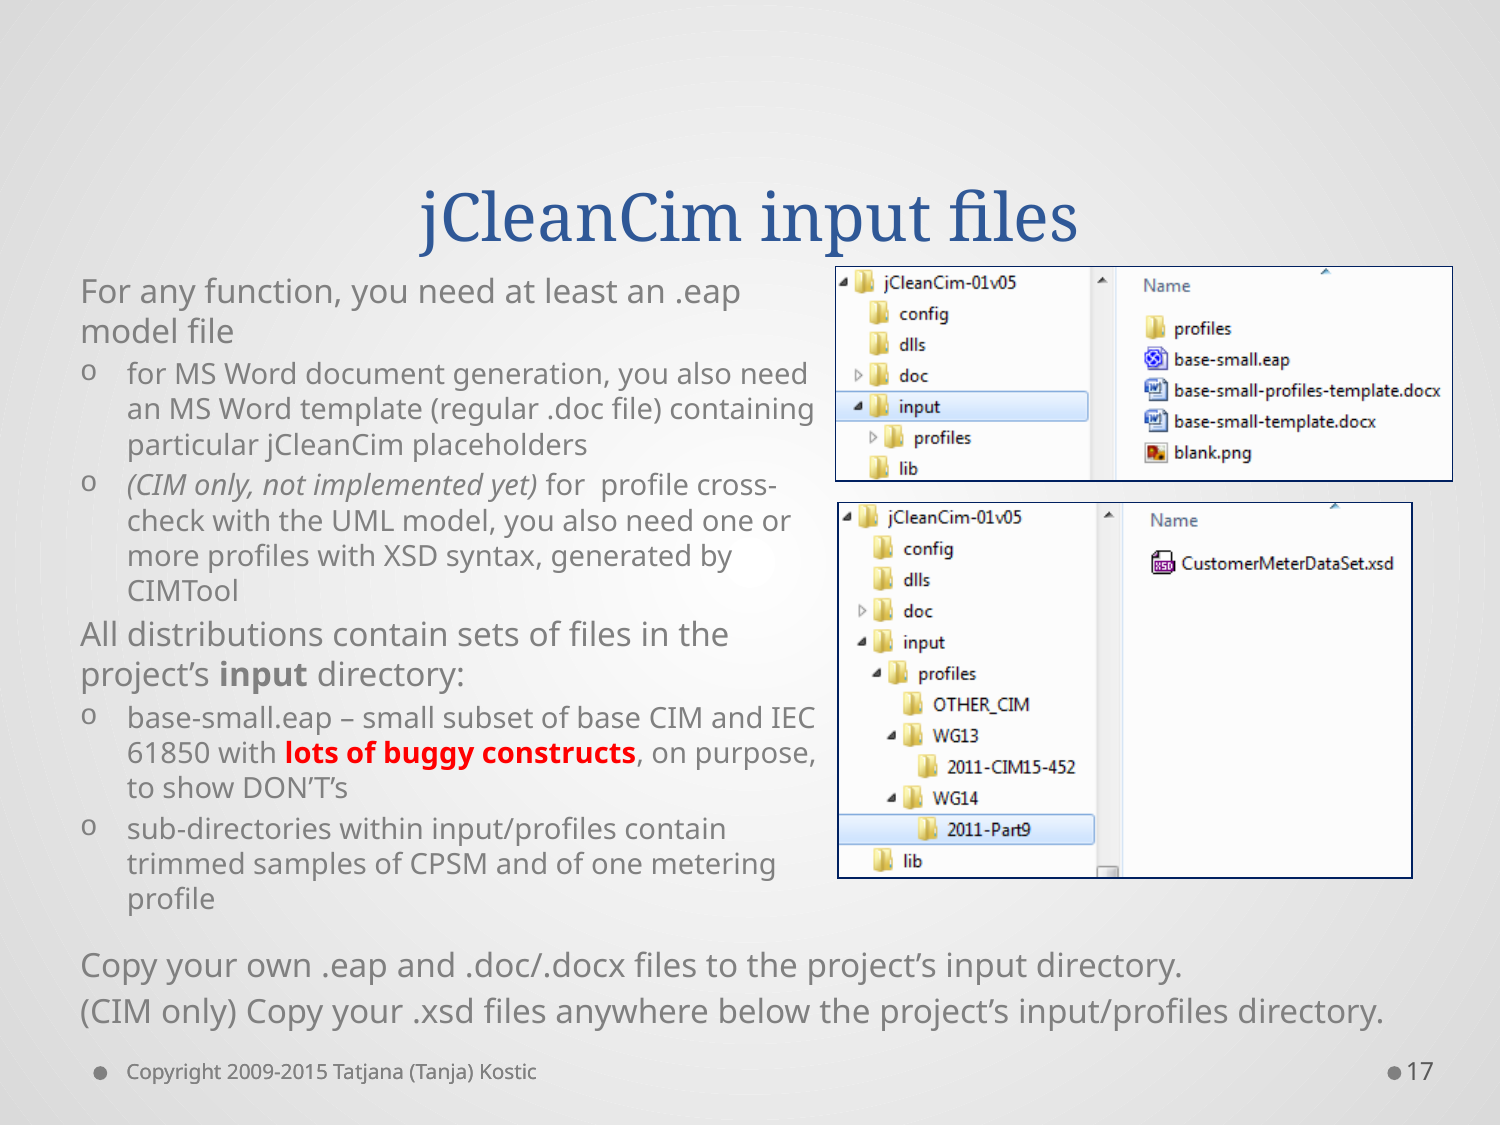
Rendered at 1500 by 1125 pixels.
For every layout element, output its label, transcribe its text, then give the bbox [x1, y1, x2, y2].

picture [835, 266, 1453, 481]
list For any function, you need at least an .eap model file for MS Word document generation, you also need an MS Word template (regular .doc file) containing particular jCleanCim placeholders (CIM only, not implemented yet) for profile cross-check with the UML model, you also need one or more profiles with XSD syntax, generated by CIMTool All distributions contain sets of files in the project’s input directory: base-small.eap – small subset of base CIM and IEC 61850 with lots of buggy constructs, on purpose, to show DON’T’s sub-directories within input/profiles contain trimmed samples of CPSM and of one metering profile [64, 262, 837, 936]
list Copy your own .eap and .doc/.docx files to the project’s input directory. (CIM only) Copy your .xsd files anywhere below the project’s input/profiles directory. [64, 936, 1488, 1063]
slide_number 17 [1401, 1042, 1494, 1103]
title jCleanCim input files [75, 0, 1425, 263]
picture [838, 503, 1412, 878]
